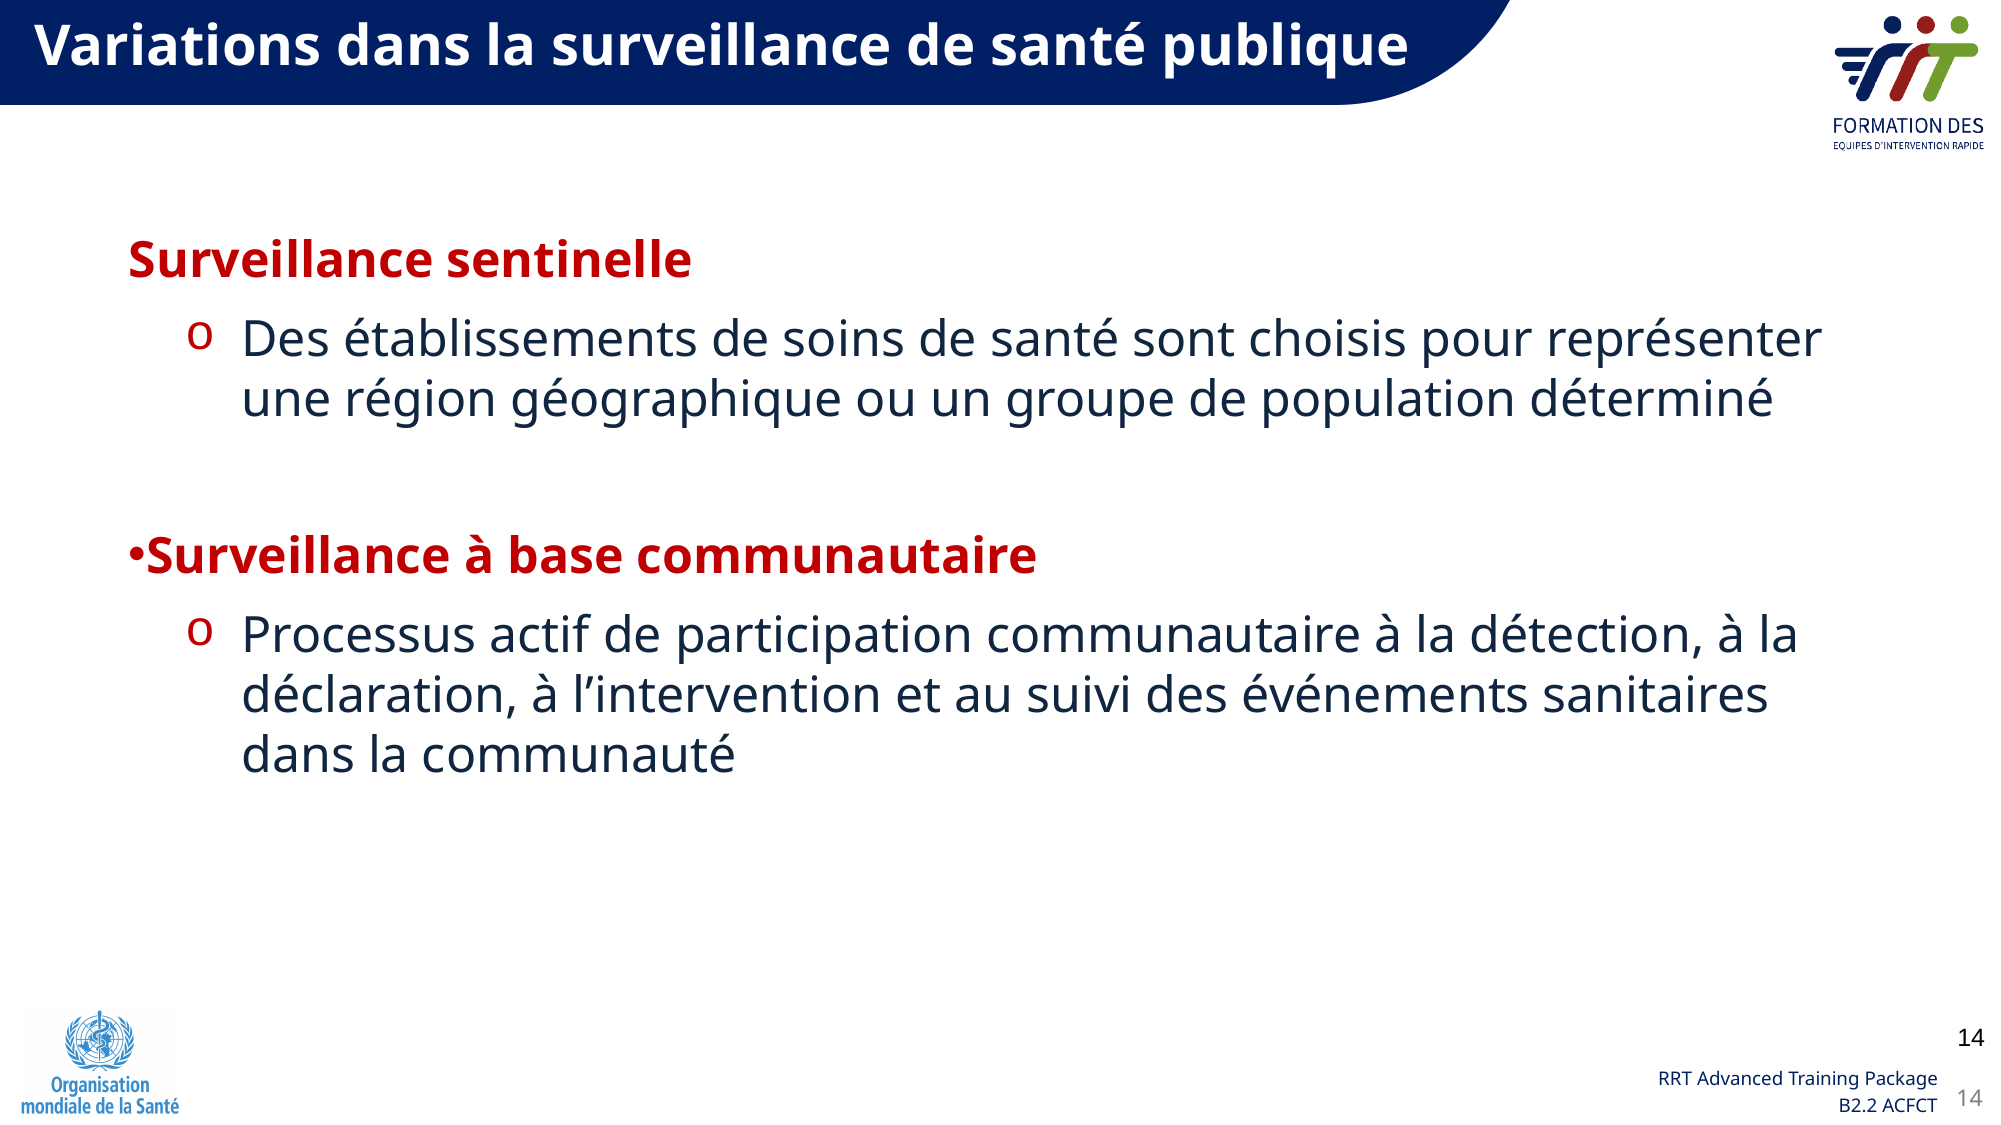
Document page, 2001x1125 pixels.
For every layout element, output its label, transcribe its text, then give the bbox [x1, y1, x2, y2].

slide_number 14 [1650, 1014, 2000, 1093]
picture [0, 0, 1533, 105]
text_box Variations dans la surveillance de santé publique [19, 1, 1433, 84]
picture [20, 1009, 180, 1115]
picture [1833, 15, 1984, 151]
text_box Surveillance sentinelle Des établissements de soins de santé sont choisis pour représenter une région géographique ou un groupe de population déterminé Surveillance à base communautaire Processus actif de participation communautaire à la détection, à la déclaration, à l’intervention et au suivi des événements sanitaires dans la communauté [114, 219, 1886, 790]
